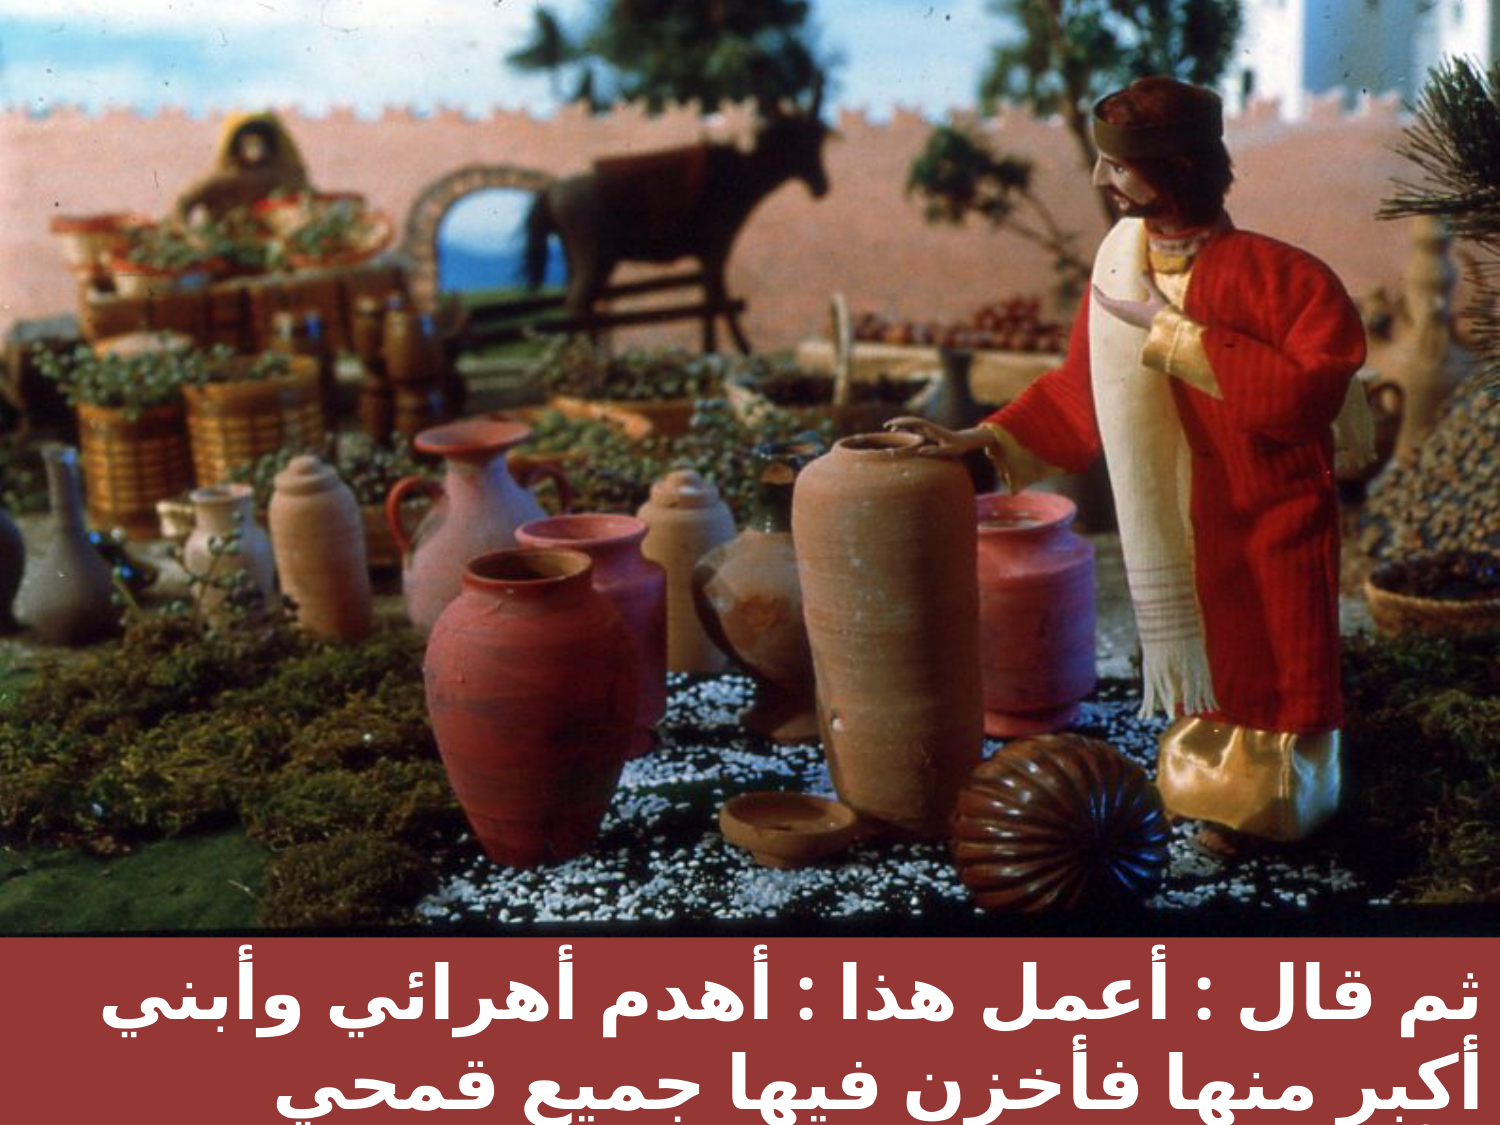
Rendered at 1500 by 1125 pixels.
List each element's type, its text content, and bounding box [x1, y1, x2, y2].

text_box ثم قال : أعمل هذا : أهدم أهرائي وأبني أكبر منها فأخزن فيها جميع قمحي وأرزاقي. [0, 946, 1500, 1125]
picture [0, 0, 1500, 938]
